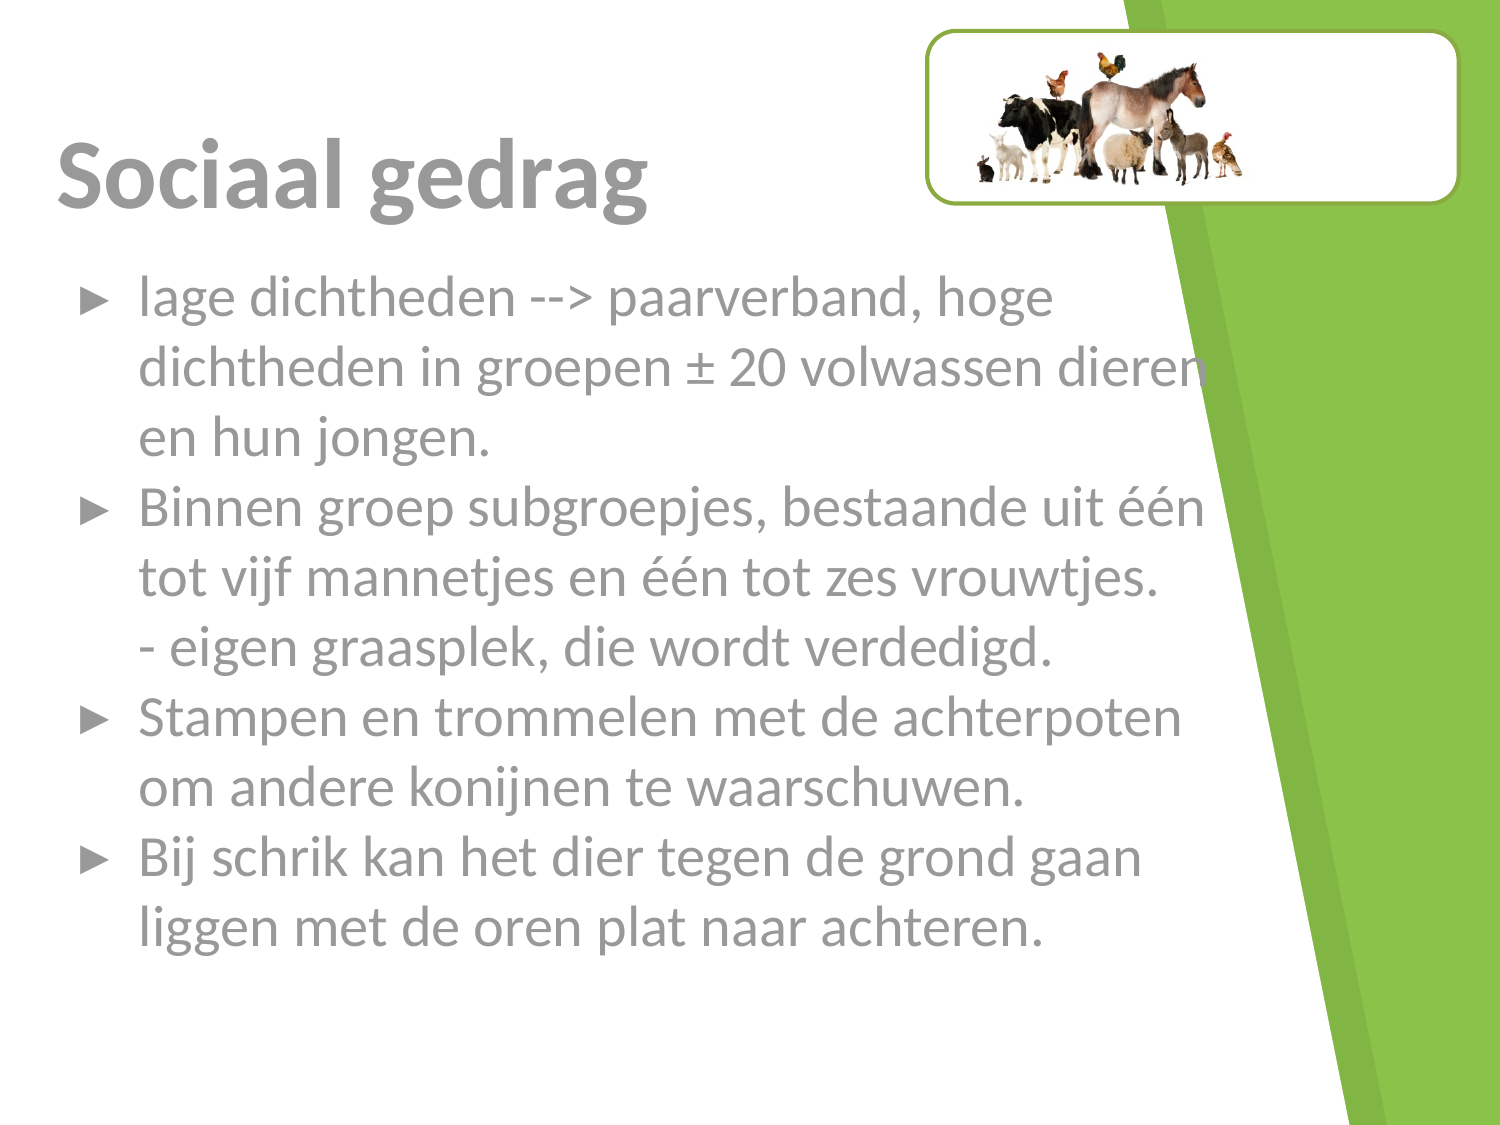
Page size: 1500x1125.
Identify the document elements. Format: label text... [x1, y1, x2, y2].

list lage dichtheden --> paarverband, hoge dichtheden in groepen ± 20 volwassen dieren en hun jongen. Binnen groep subgroepjes, bestaande uit één tot vijf mannetjes en één tot zes vrouwtjes. - eigen graasplek, die wordt verdedigd. Stampen en trommelen met de achterpoten om andere konijnen te waarschuwen. Bij schrik kan het dier tegen de grond gaan liggen met de oren plat naar achteren. [64, 243, 1235, 1047]
title Sociaal gedrag [41, 78, 915, 244]
picture [974, 42, 1260, 191]
text_box [925, 28, 1461, 206]
